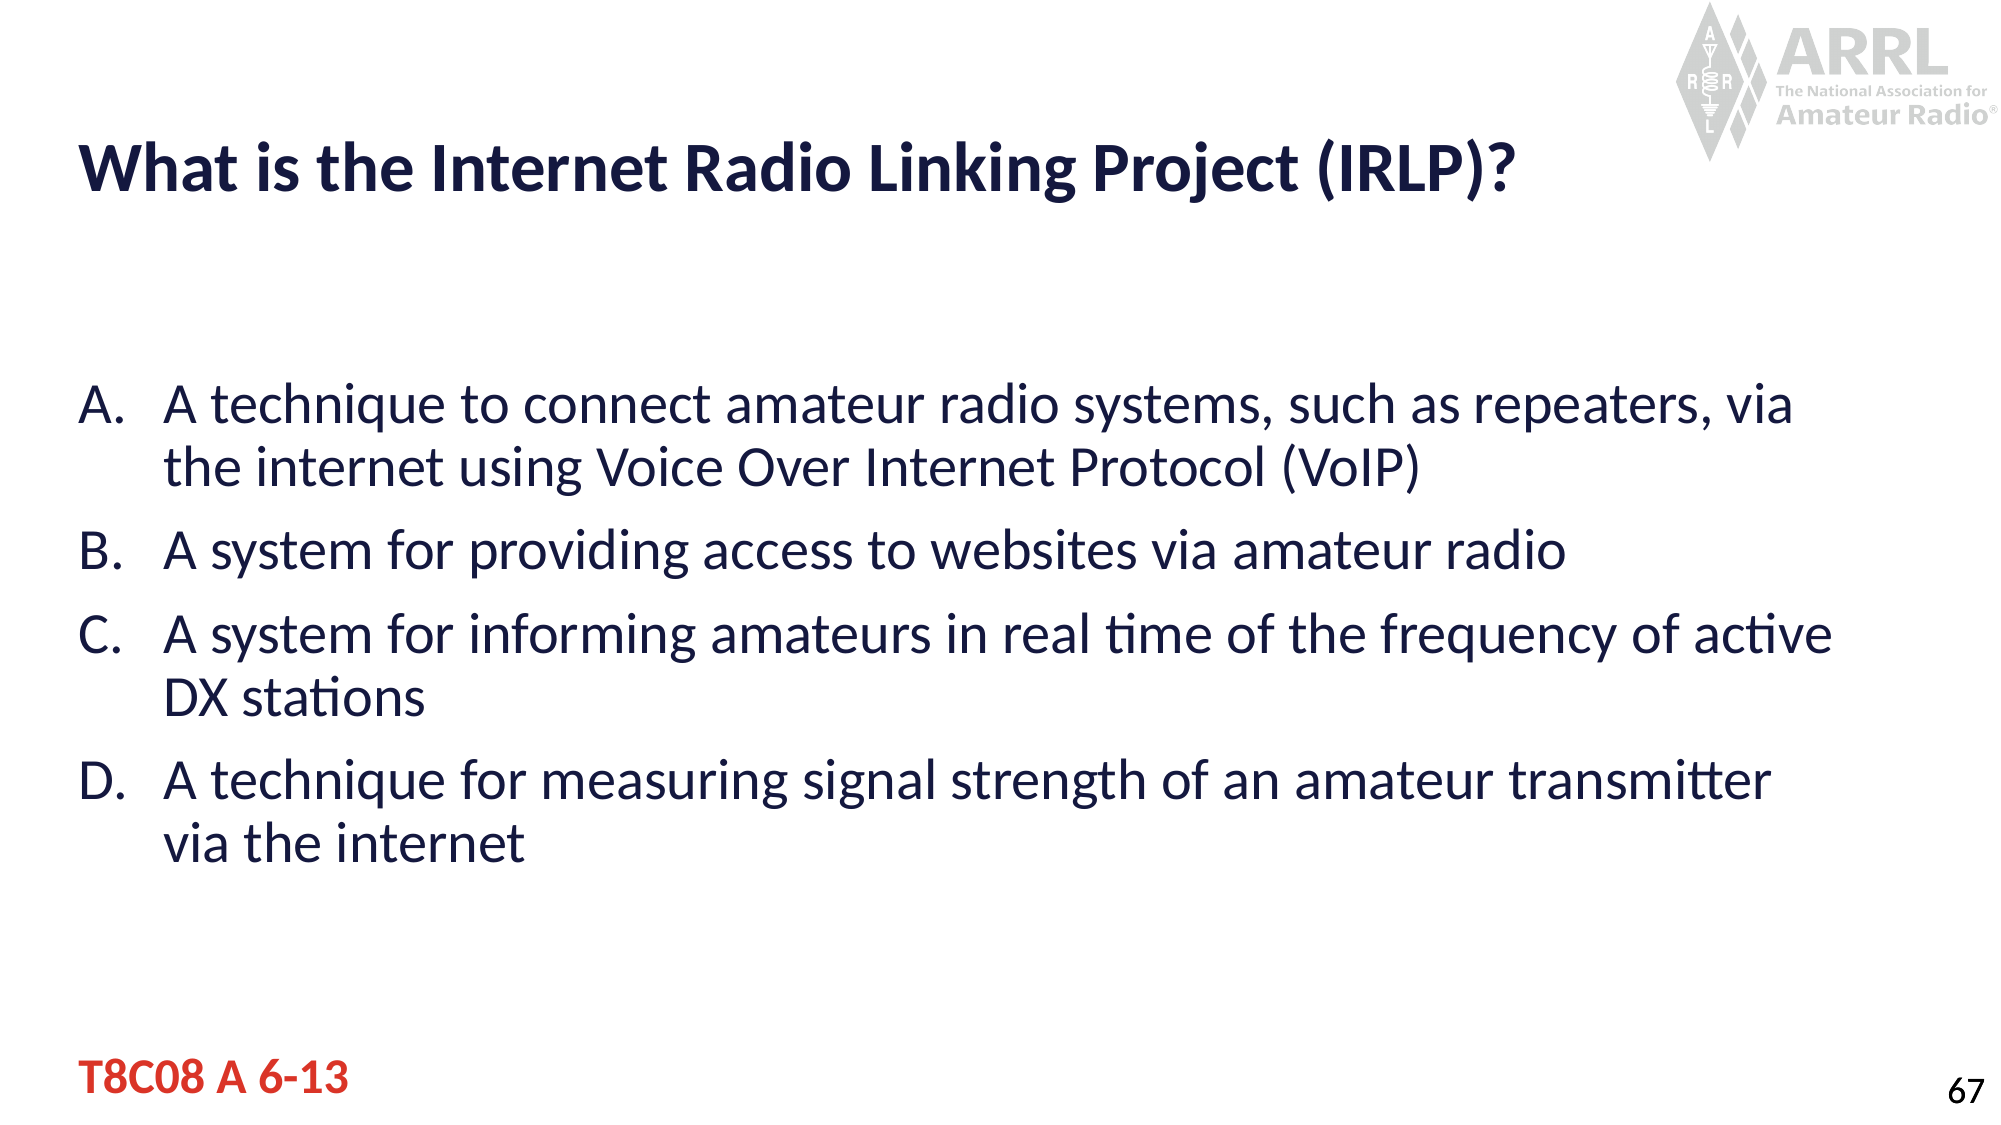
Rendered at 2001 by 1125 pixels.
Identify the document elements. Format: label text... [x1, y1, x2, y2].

picture [1674, 0, 2000, 164]
text_box T8C08 A 6-13 [63, 1036, 921, 1112]
list A technique to connect amateur radio systems, such as repeaters, via the internet using Voice Over Internet Protocol (VoIP) A system for providing access to websites via amateur radio A system for informing amateurs in real time of the frequency of active DX stations A technique for measuring signal strength of an amateur transmitter via the internet [63, 365, 1863, 989]
title What is the Internet Radio Linking Project (IRLP)? [63, 59, 1863, 278]
